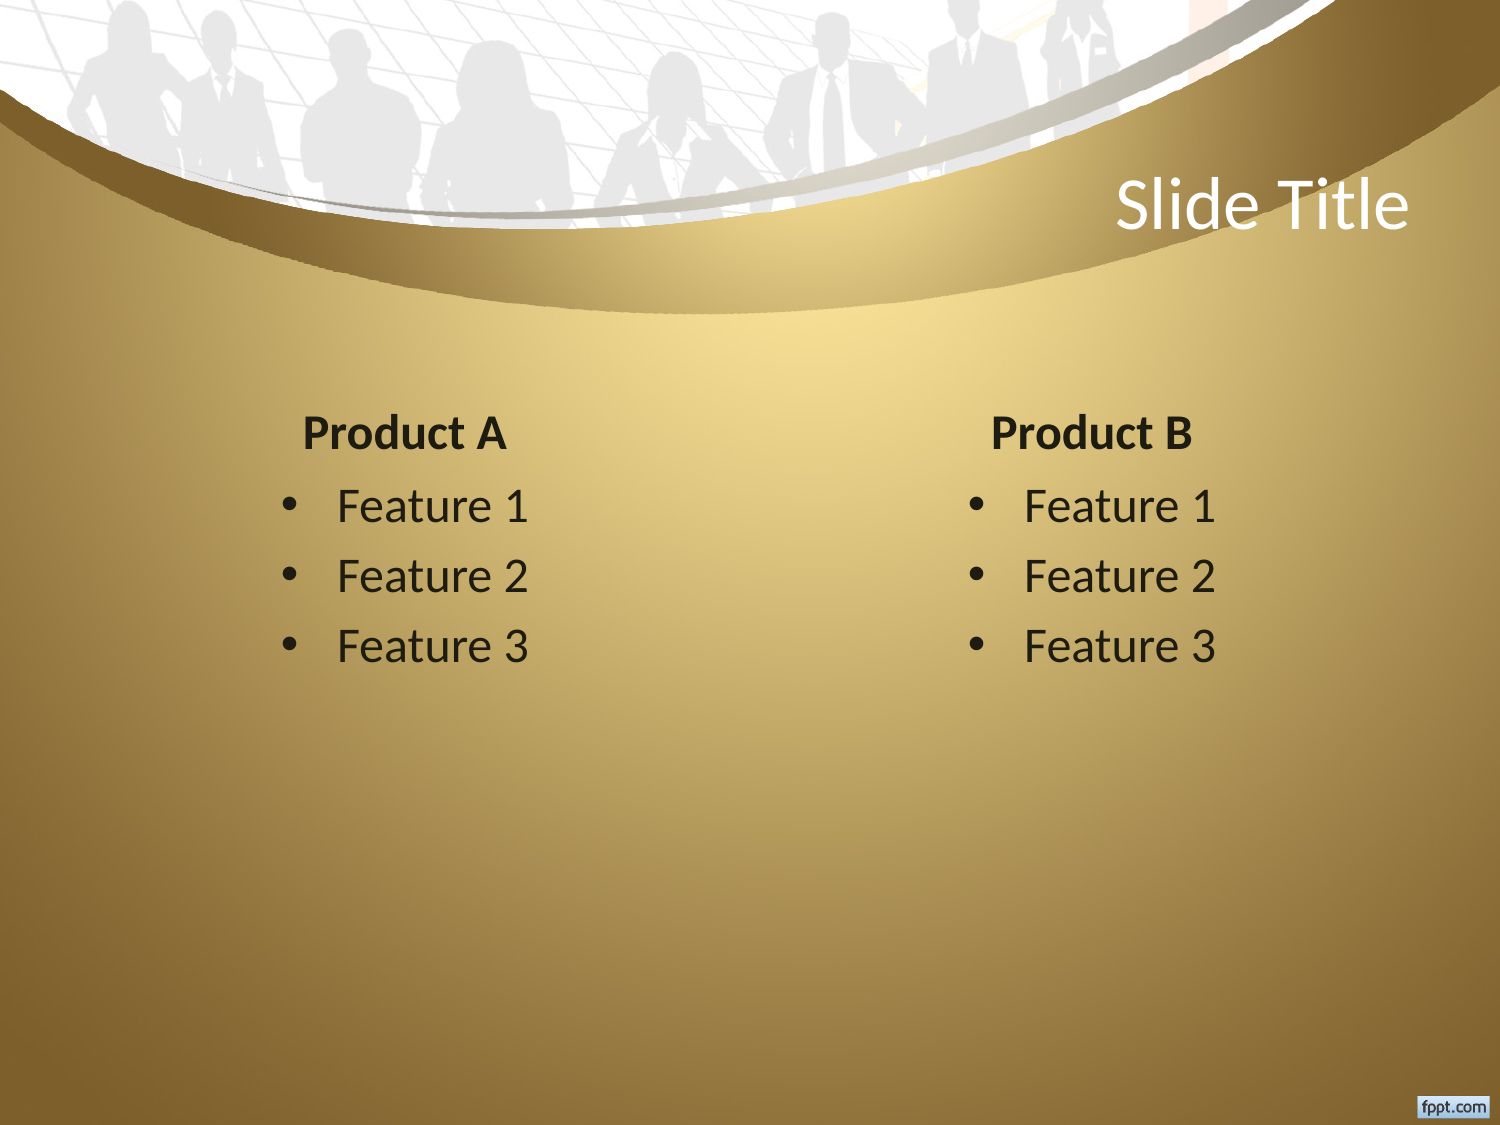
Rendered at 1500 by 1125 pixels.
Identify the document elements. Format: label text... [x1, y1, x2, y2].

list Feature 1 Feature 2 Feature 3 [73, 465, 737, 1009]
list Product A [73, 362, 737, 465]
list Feature 1 Feature 2 Feature 3 [760, 465, 1424, 1009]
list Product B [760, 362, 1424, 465]
picture [0, 0, 1500, 1125]
title Slide Title [123, 136, 1427, 262]
